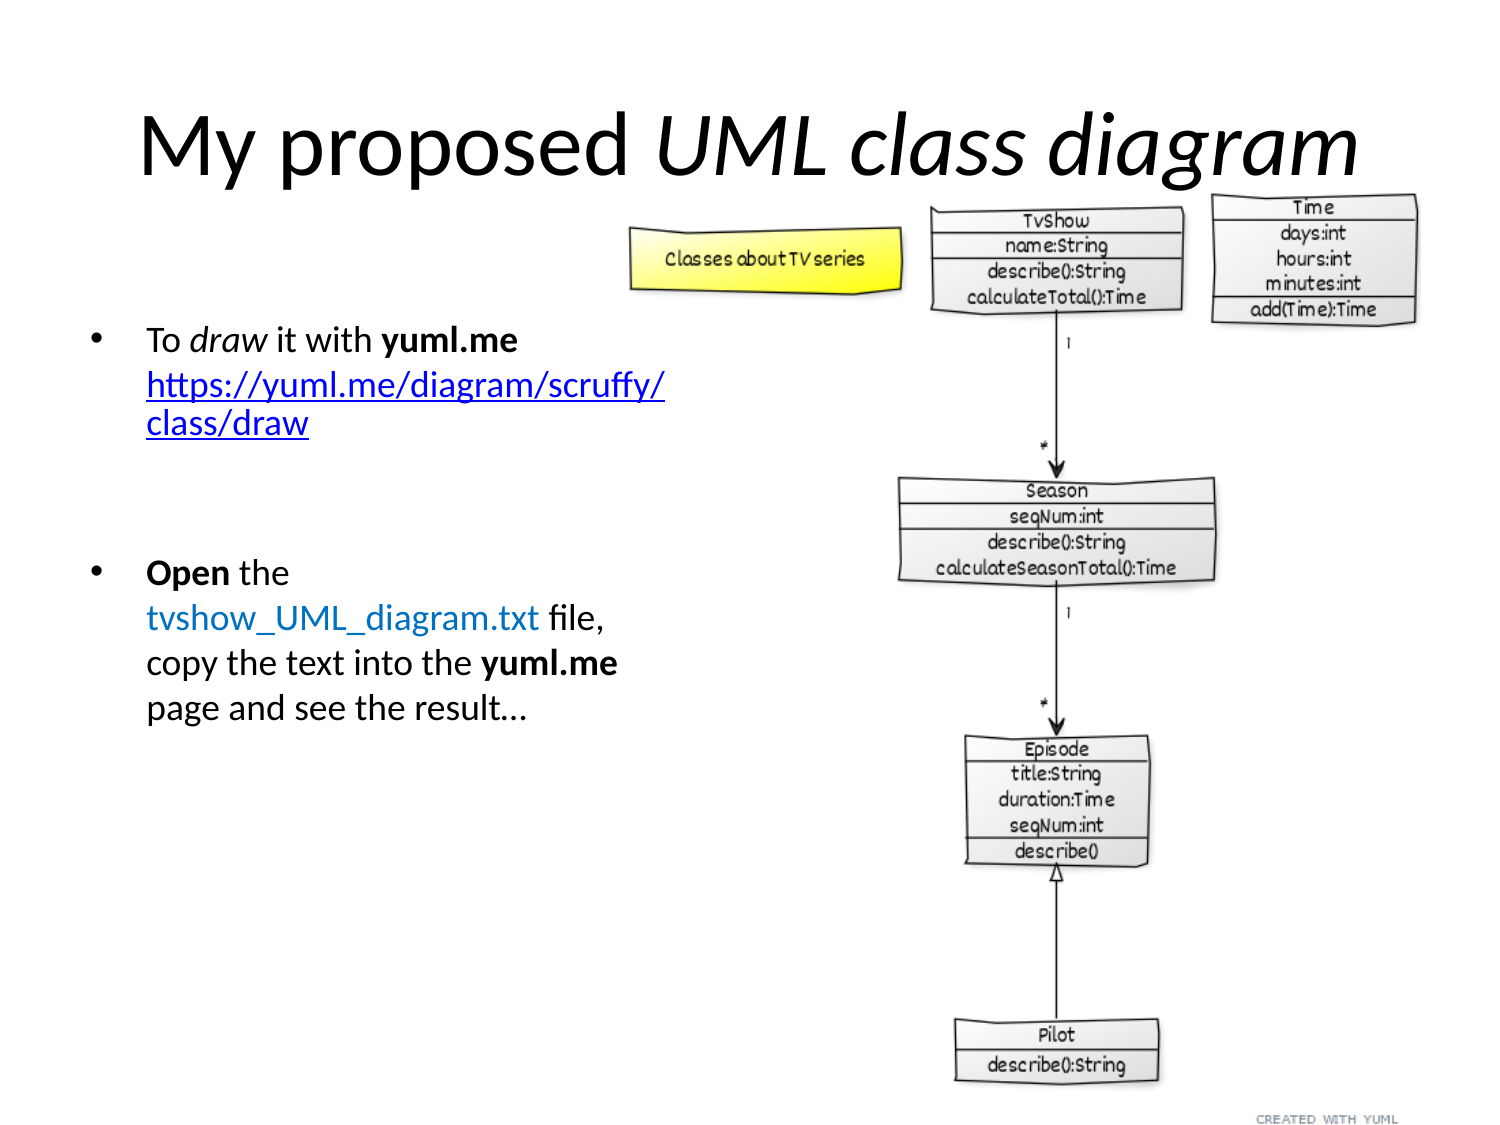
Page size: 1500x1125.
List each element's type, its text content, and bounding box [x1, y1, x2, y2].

picture [624, 187, 1421, 1125]
list To draw it with yuml.me https://yuml.me/diagram/scruffy/class/draw Open the tvshow_UML_diagram.txt file, copy the text into the yuml.me page and see the result… [75, 307, 624, 1050]
title My proposed UML class diagram [75, 45, 1425, 233]
